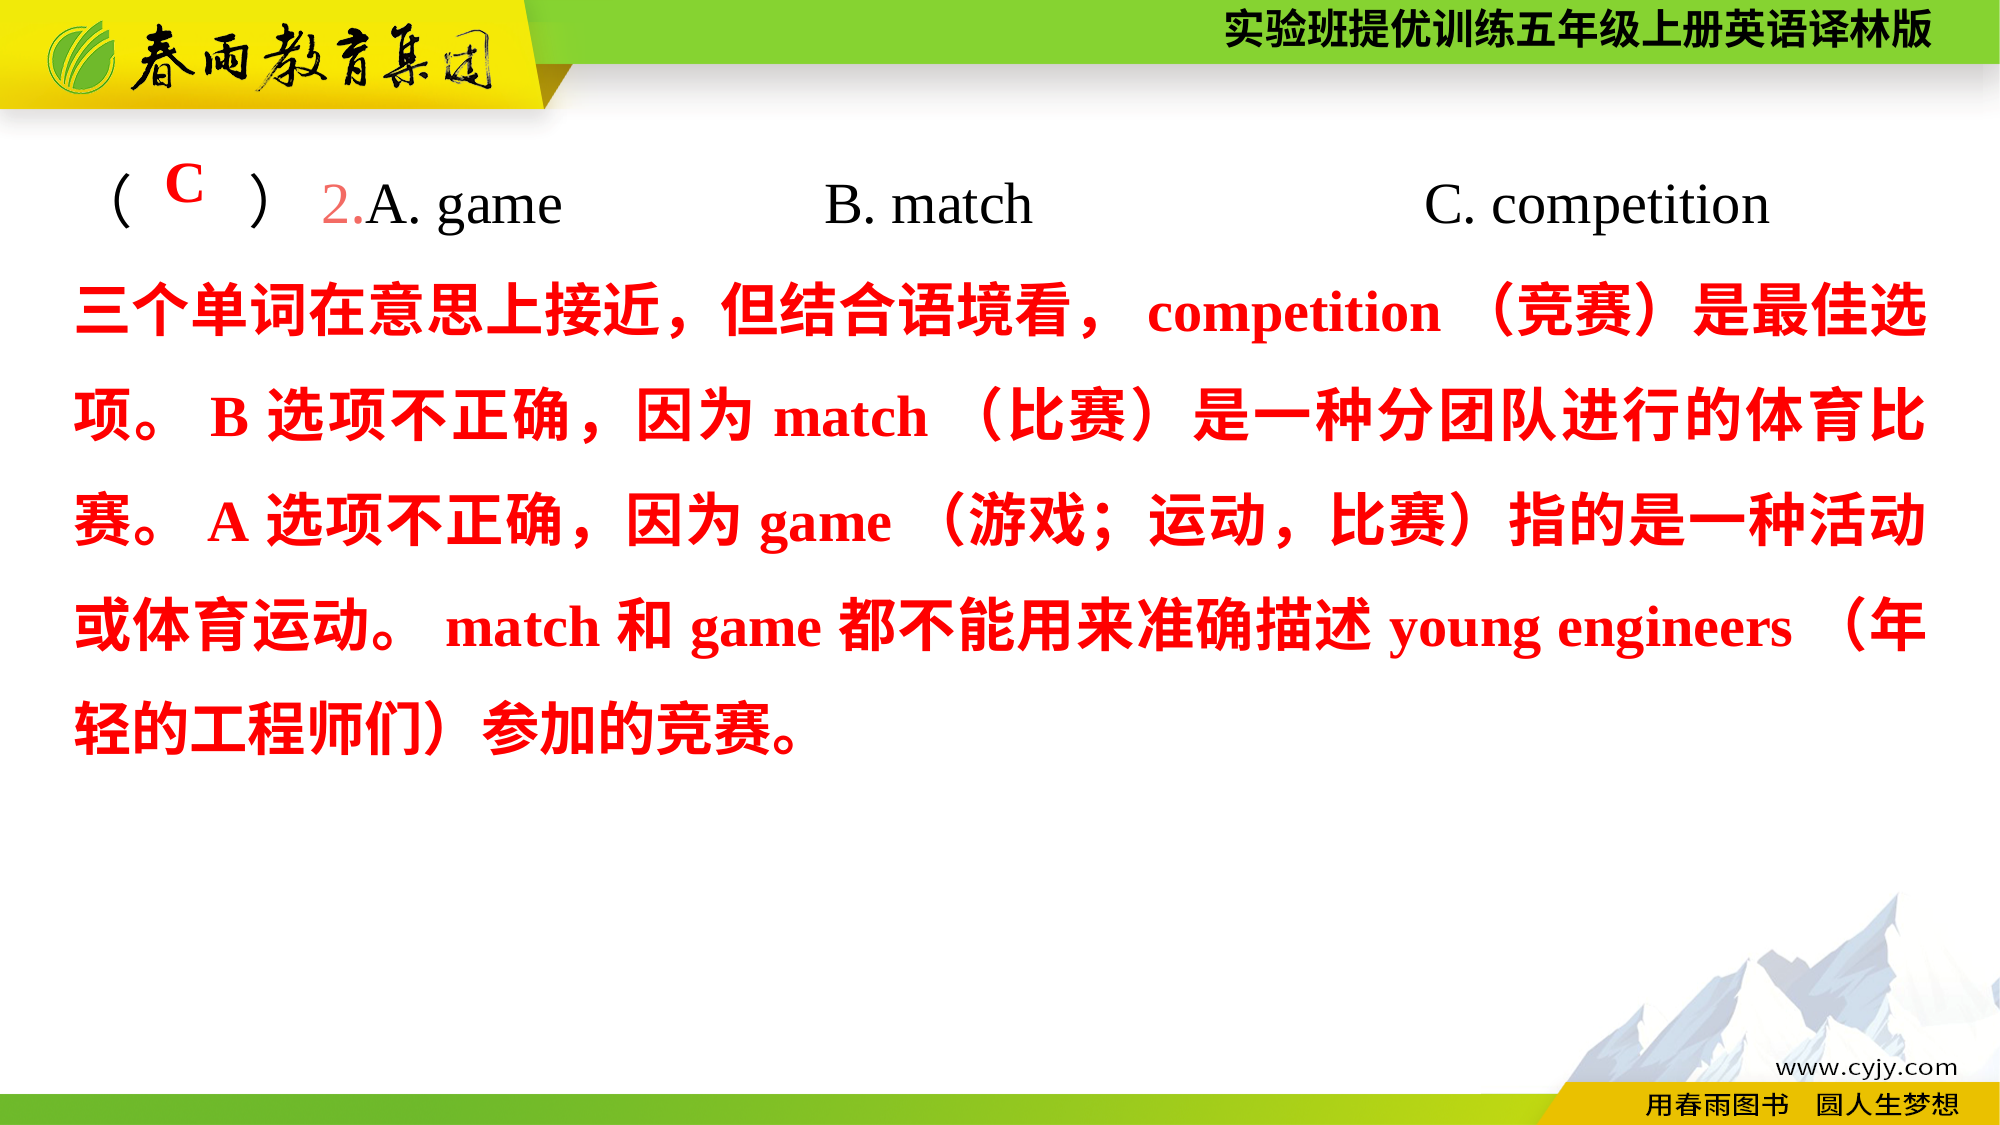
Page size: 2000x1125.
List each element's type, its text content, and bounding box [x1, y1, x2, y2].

list （ ）2.A. game B. match C. competition [59, 122, 1944, 231]
text_box C [149, 137, 222, 222]
text_box 三个单词在意思上接近，但结合语境看，competition（竞赛）是最佳选项。B选项不正确，因为match（比赛）是一种分团队进行的体育比赛。A选项不正确，因为game（游戏；运动，比赛）指的是一种活动或体育运动。match和game都不能用来准确描述young engineers（年轻的工程师们）参加的竞赛。 [58, 230, 1943, 770]
picture [0, 0, 2000, 1125]
